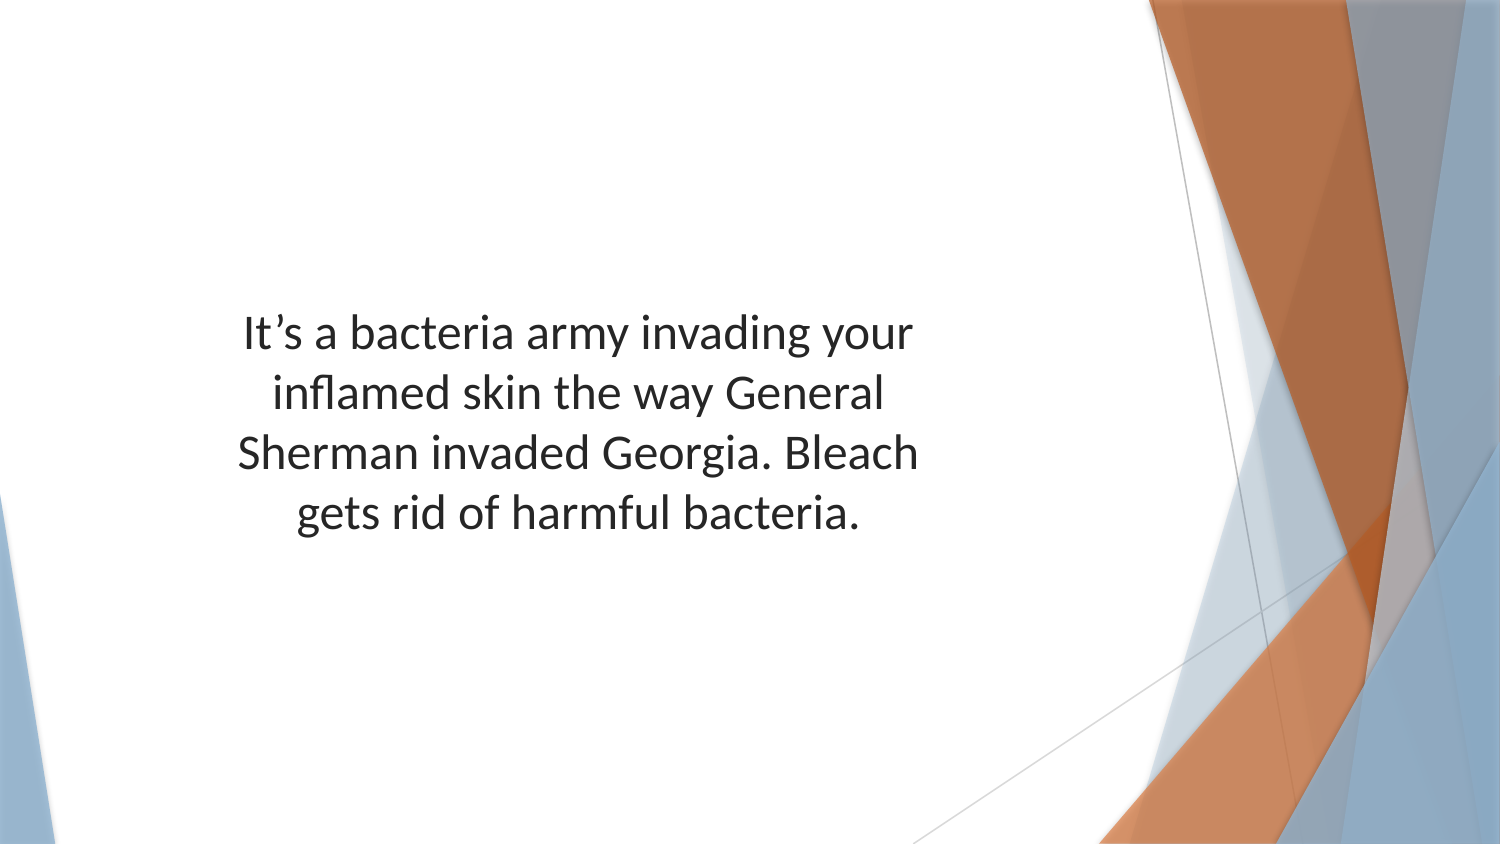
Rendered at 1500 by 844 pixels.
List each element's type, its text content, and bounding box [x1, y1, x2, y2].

list It’s a bacteria army invading your inflamed skin the way General Sherman invaded Georgia. Bleach gets rid of harmful bacteria. [206, 291, 951, 576]
